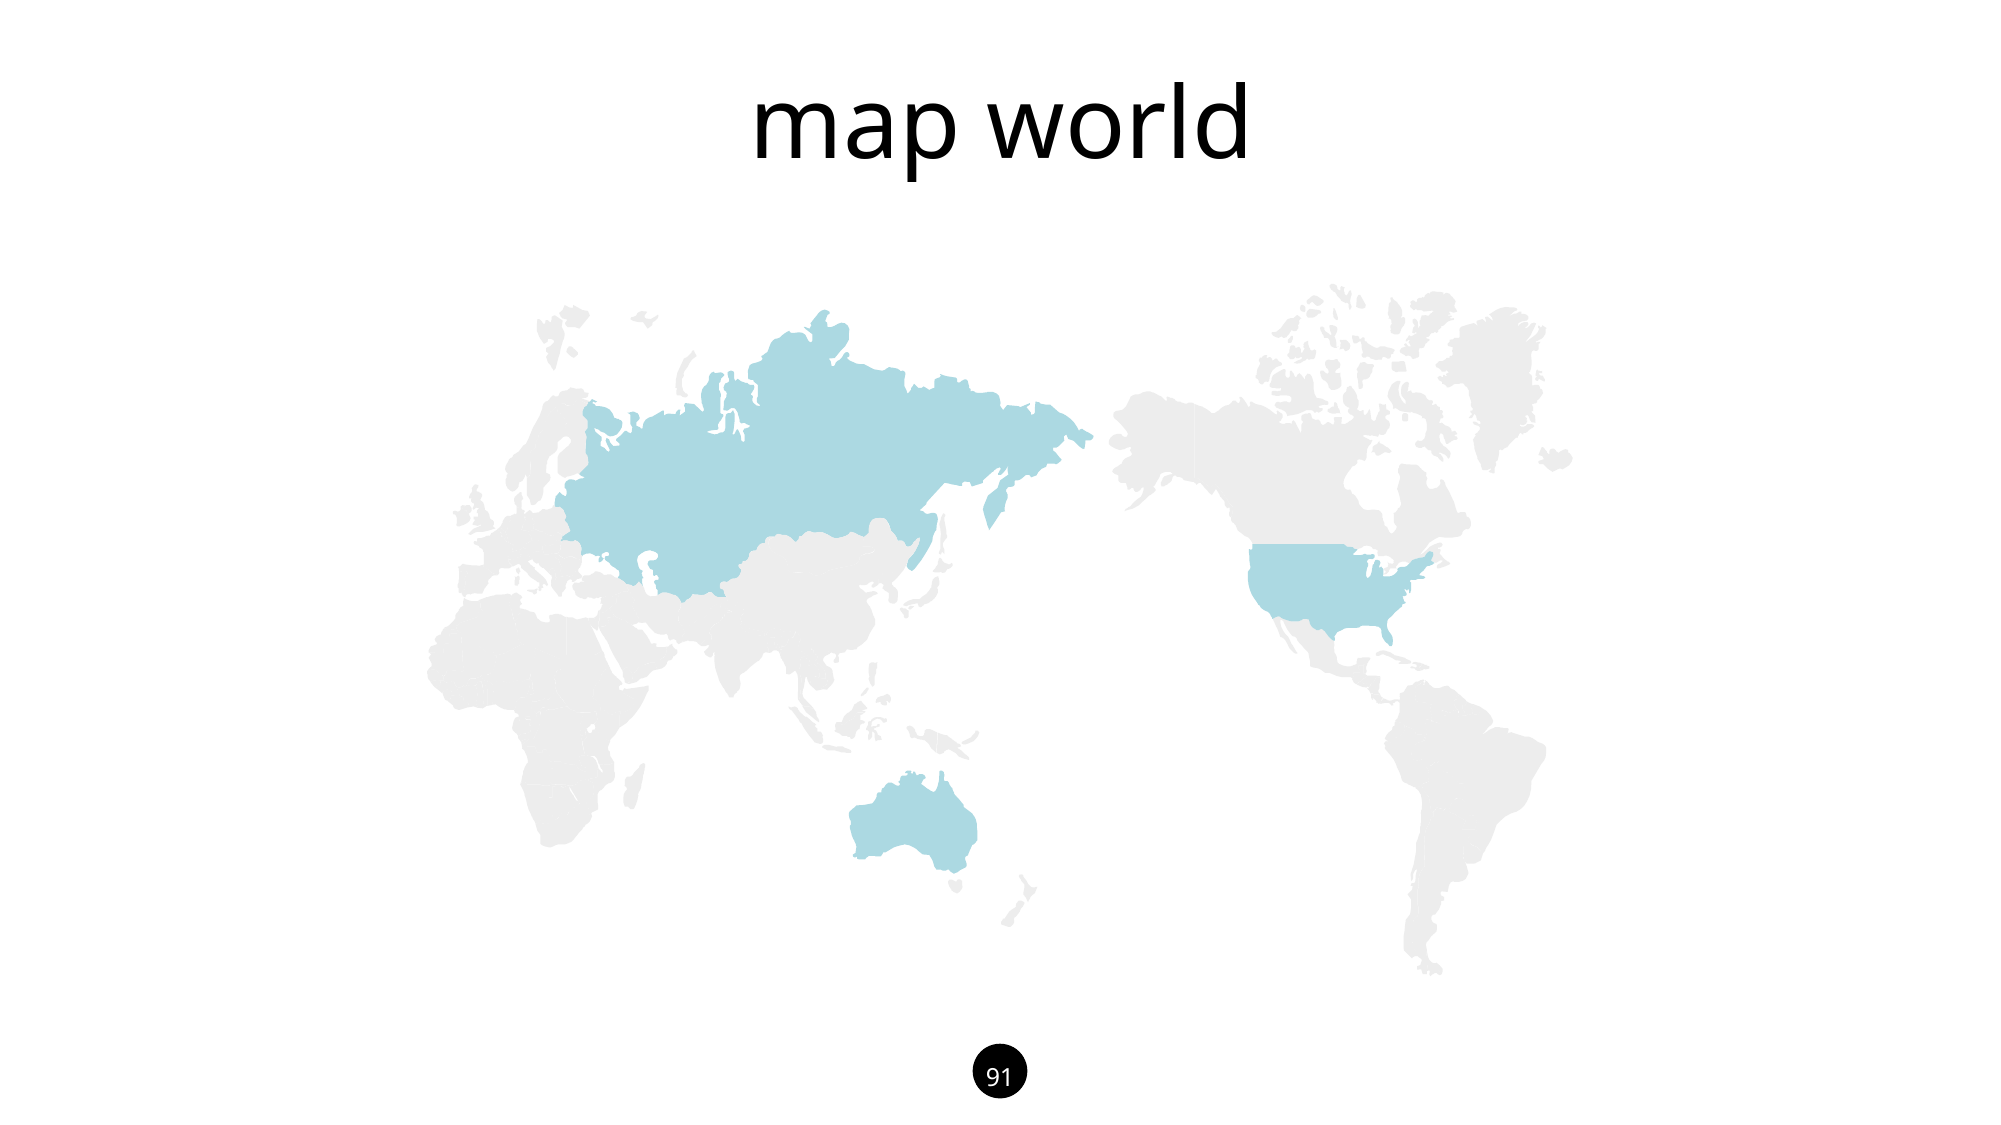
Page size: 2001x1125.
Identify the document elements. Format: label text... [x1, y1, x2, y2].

text_box map world [631, 51, 1372, 186]
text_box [427, 283, 1573, 977]
text_box 91 [962, 1039, 1038, 1099]
